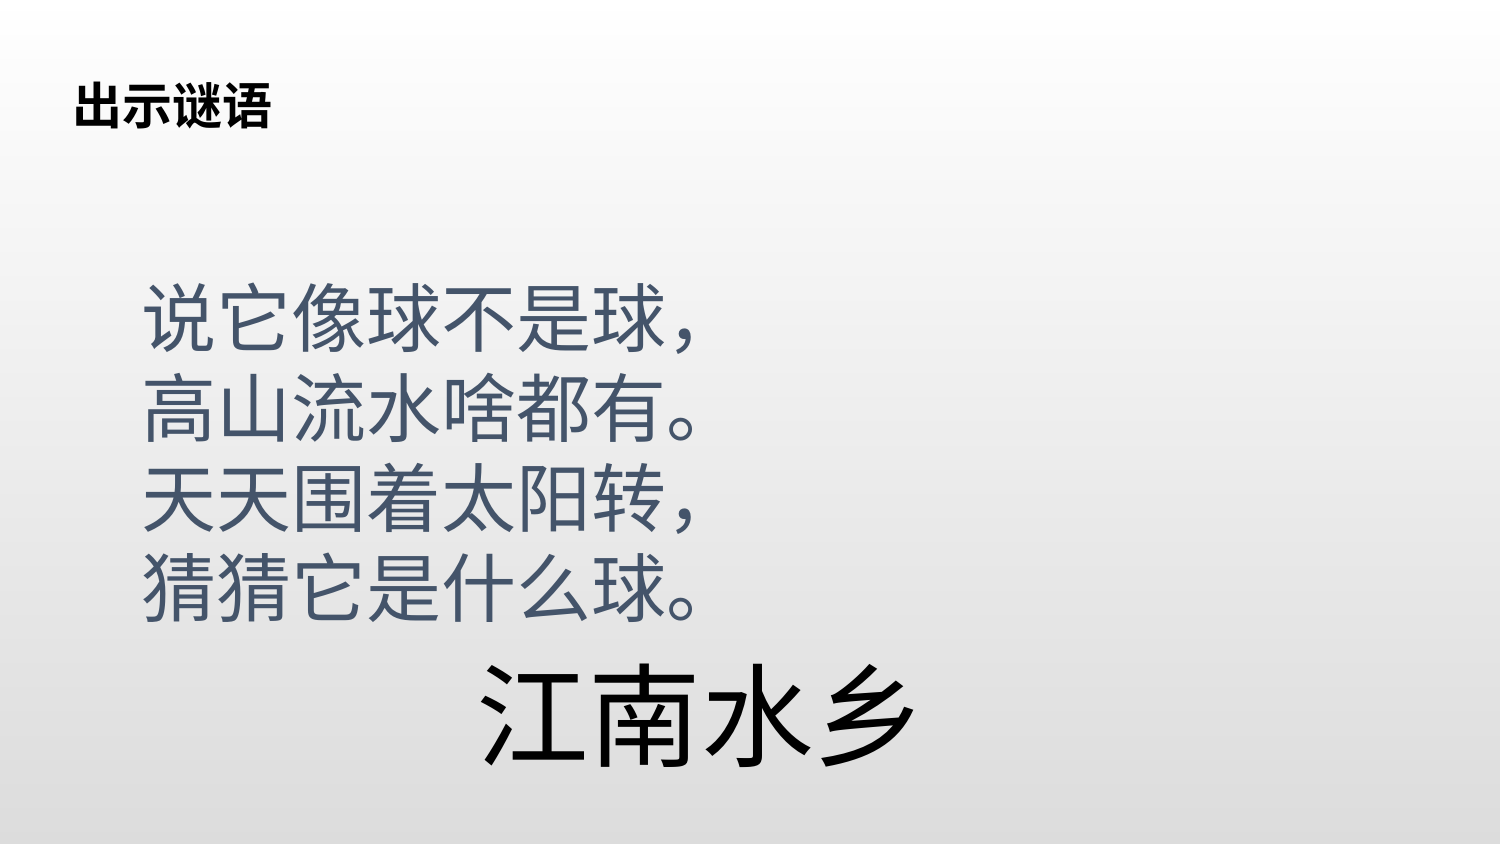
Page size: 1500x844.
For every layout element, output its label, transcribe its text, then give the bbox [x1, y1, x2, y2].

text_box 江南水乡 [464, 640, 1040, 787]
text_box 出示谜语 [61, 68, 510, 140]
text_box 说它像球不是球， 高山流水啥都有。 天天围着太阳转， 猜猜它是什么球。 [129, 265, 975, 638]
